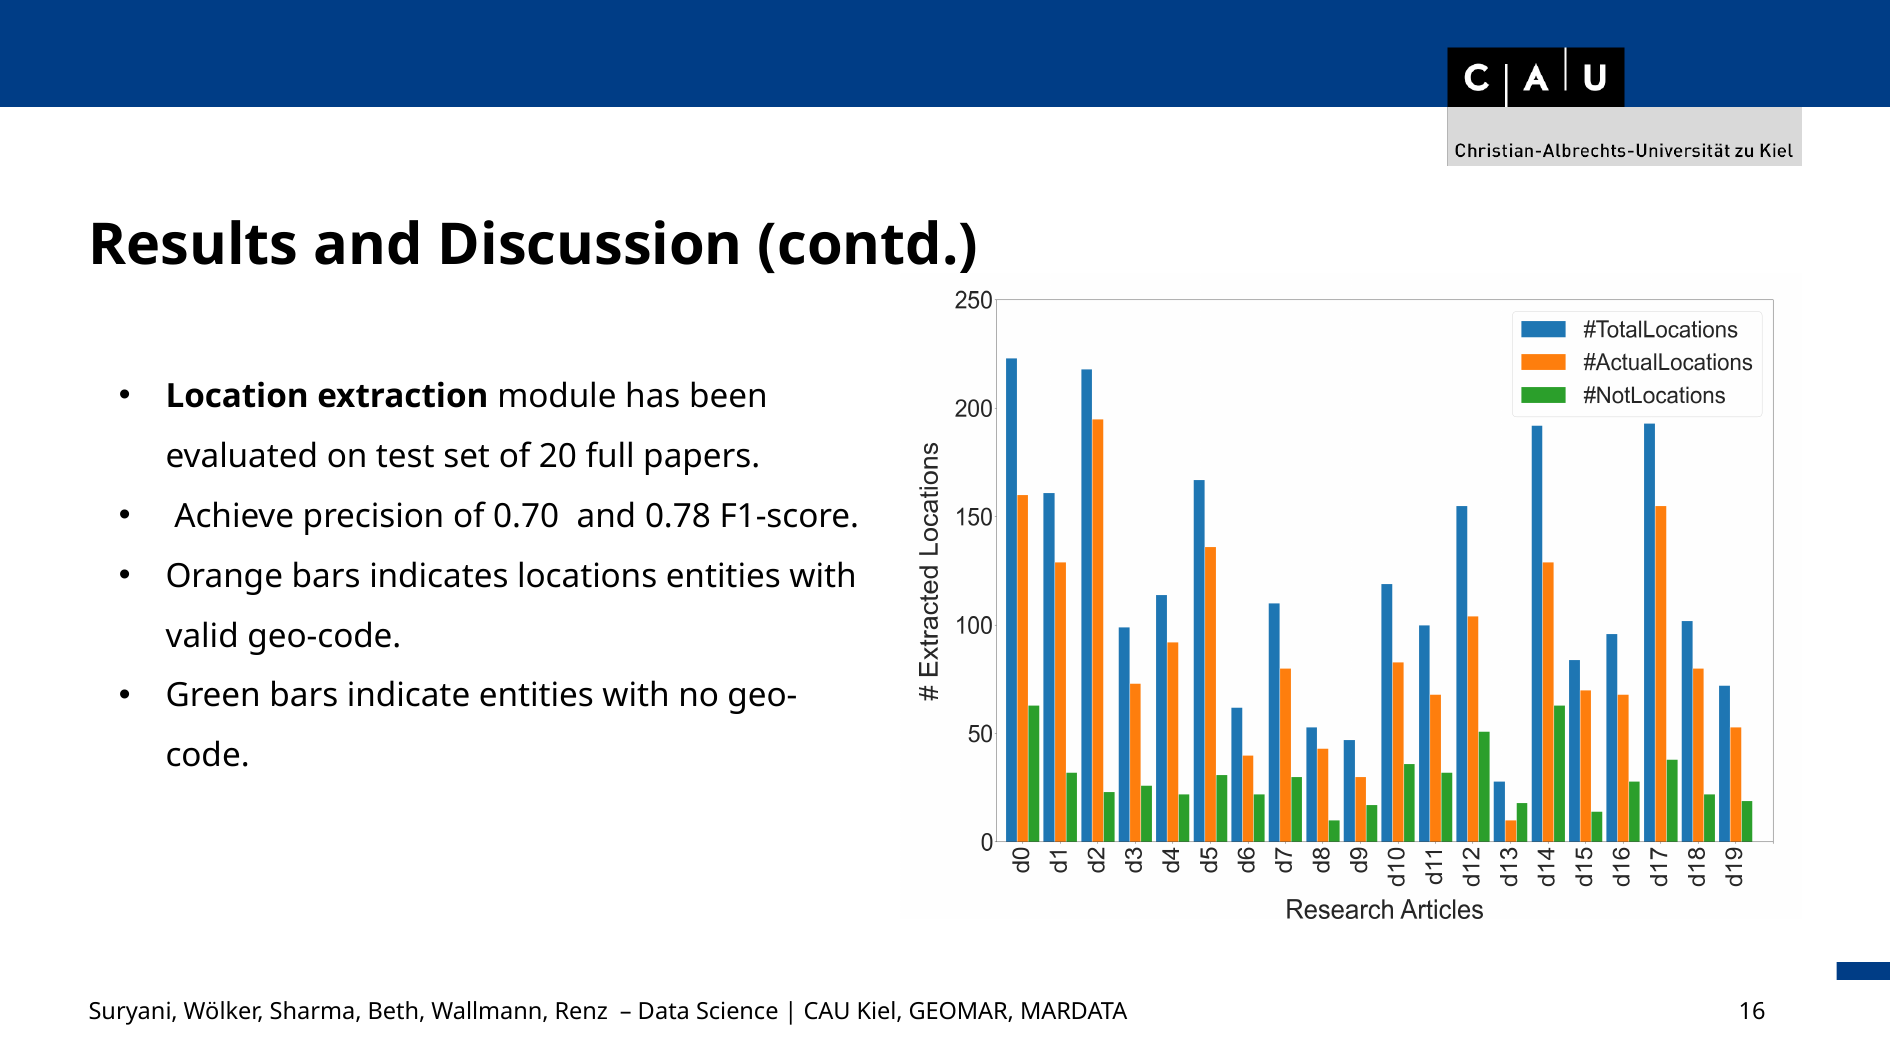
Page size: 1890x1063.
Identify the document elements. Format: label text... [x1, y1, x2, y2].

text_box Location extraction module has been evaluated on test set of 20 full papers. Achieve precision of 0.70 and 0.78 F1-score. Orange bars indicates locations entities with valid geo-code. Green bars indicate entities with no geo-code. [88, 354, 881, 869]
text_box Results and Discussion (contd.) [88, 206, 1743, 313]
text_box Suryani, Wölker, Sharma, Beth, Wallmann, Renz – Data Science | CAU Kiel, GEOMAR, MARDATA 16 [88, 980, 1802, 1028]
picture [899, 273, 1802, 919]
picture [0, 0, 1890, 166]
